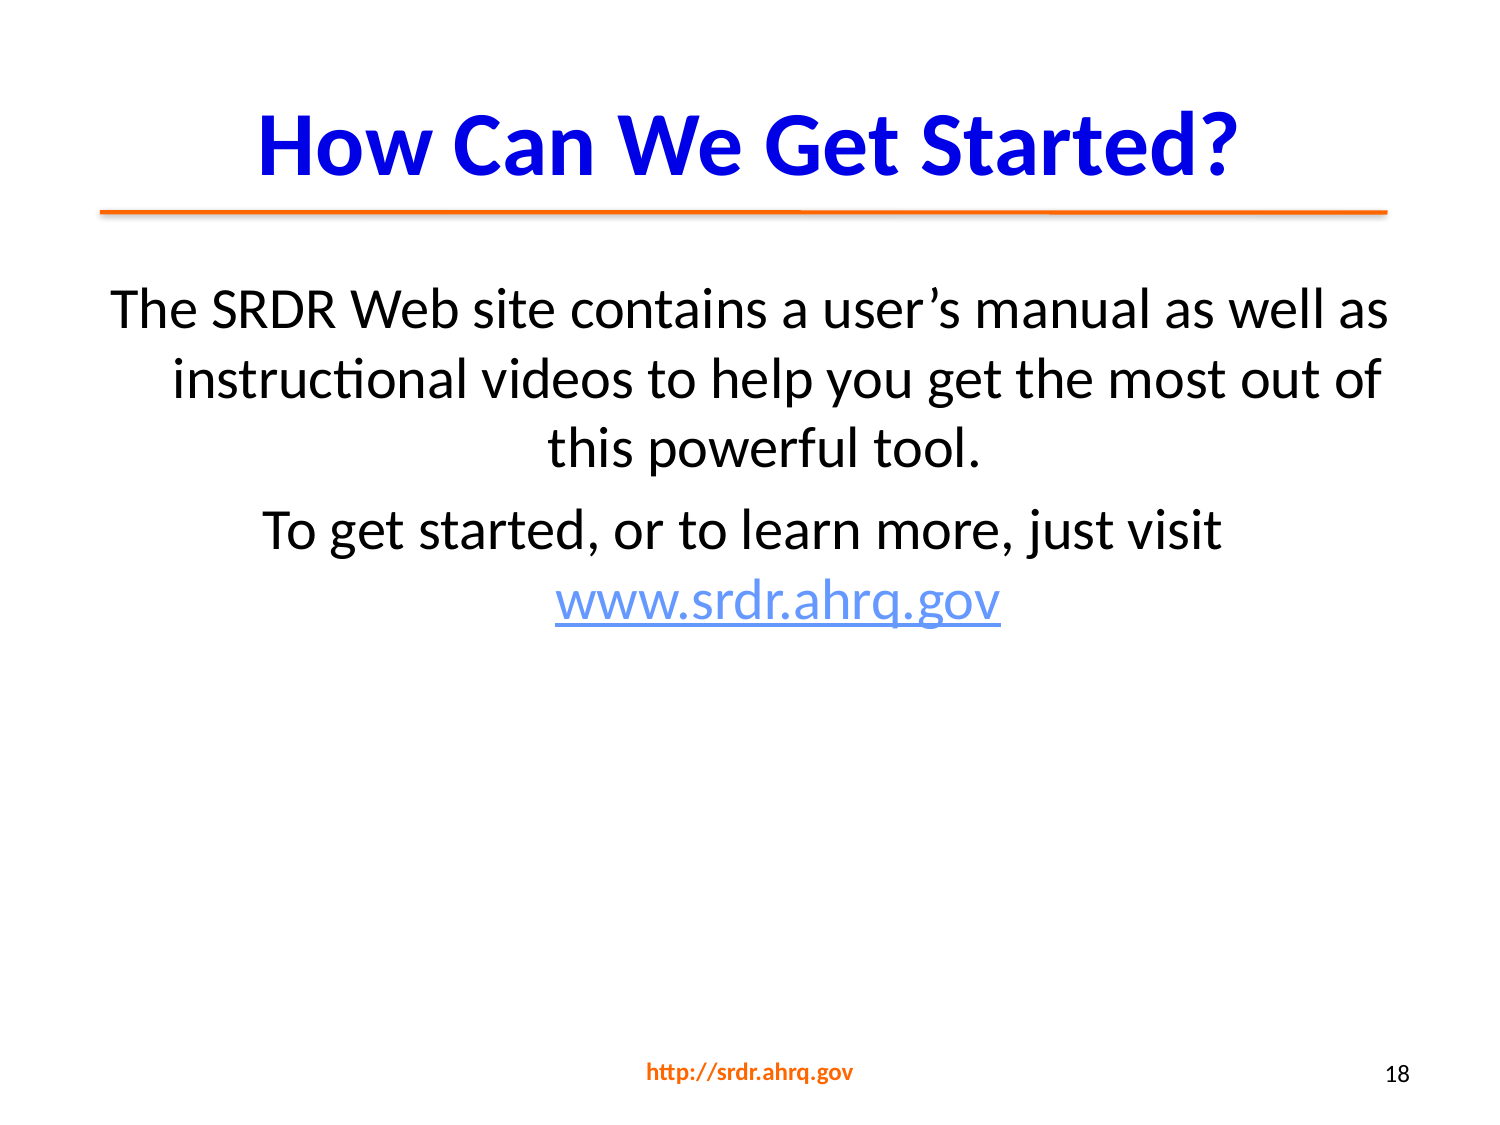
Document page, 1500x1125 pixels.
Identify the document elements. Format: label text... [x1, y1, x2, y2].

slide_number 18 [1074, 1042, 1425, 1103]
text_box http://srdr.ahrq.gov [512, 1040, 988, 1100]
title How Can We Get Started? [75, 45, 1425, 233]
list The SRDR Web site contains a user’s manual as well as instructional videos to help you get the most out of this powerful tool. To get started, or to learn more, just visit www.srdr.ahrq.gov [75, 262, 1425, 1005]
